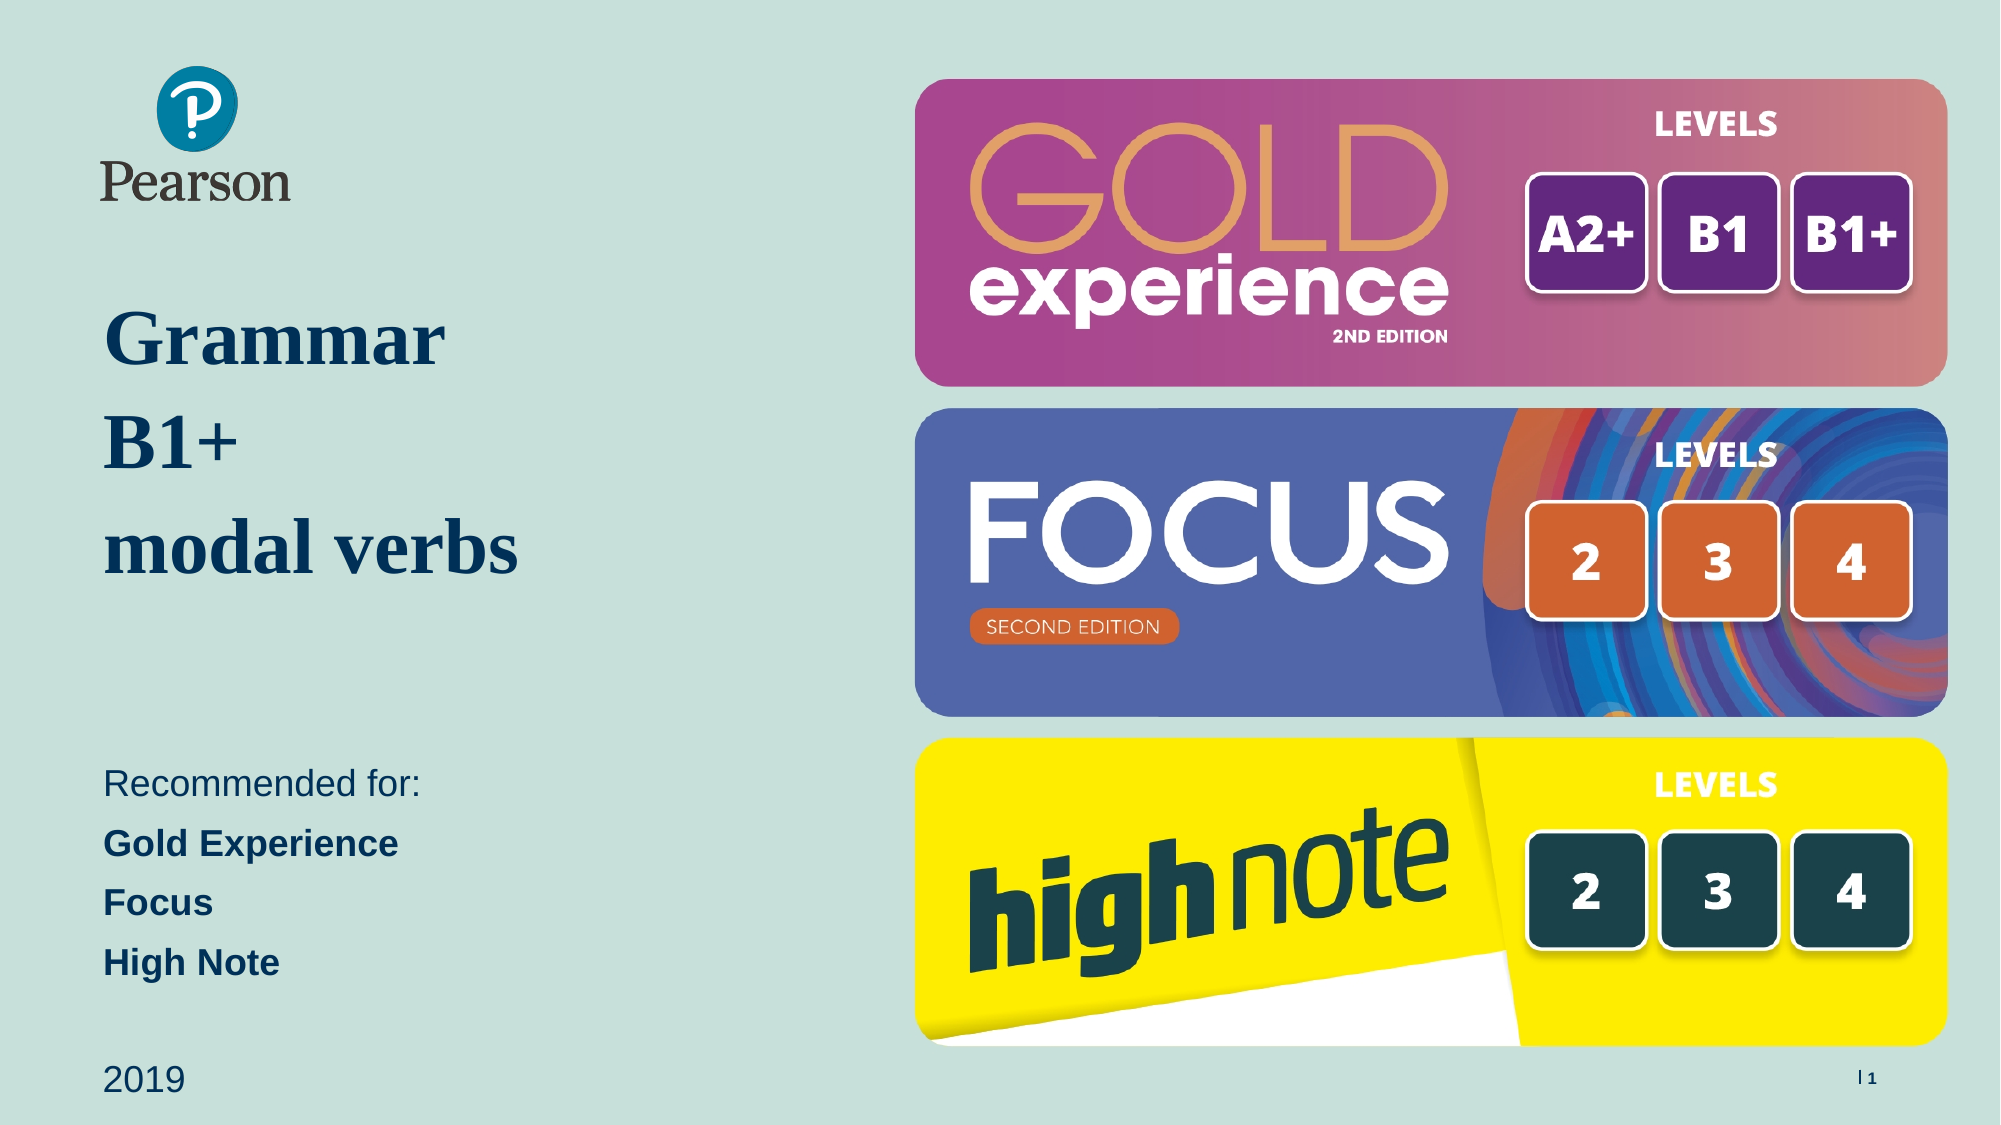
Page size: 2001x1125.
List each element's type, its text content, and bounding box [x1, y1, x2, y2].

list 2019 [102, 1045, 970, 1093]
title Grammar B1+ modal verbs [103, 275, 921, 615]
text_box Recommended for: Gold Experience Focus High Note [103, 743, 857, 930]
slide_number 1 [1867, 1068, 1896, 1087]
picture [0, 0, 2001, 1125]
